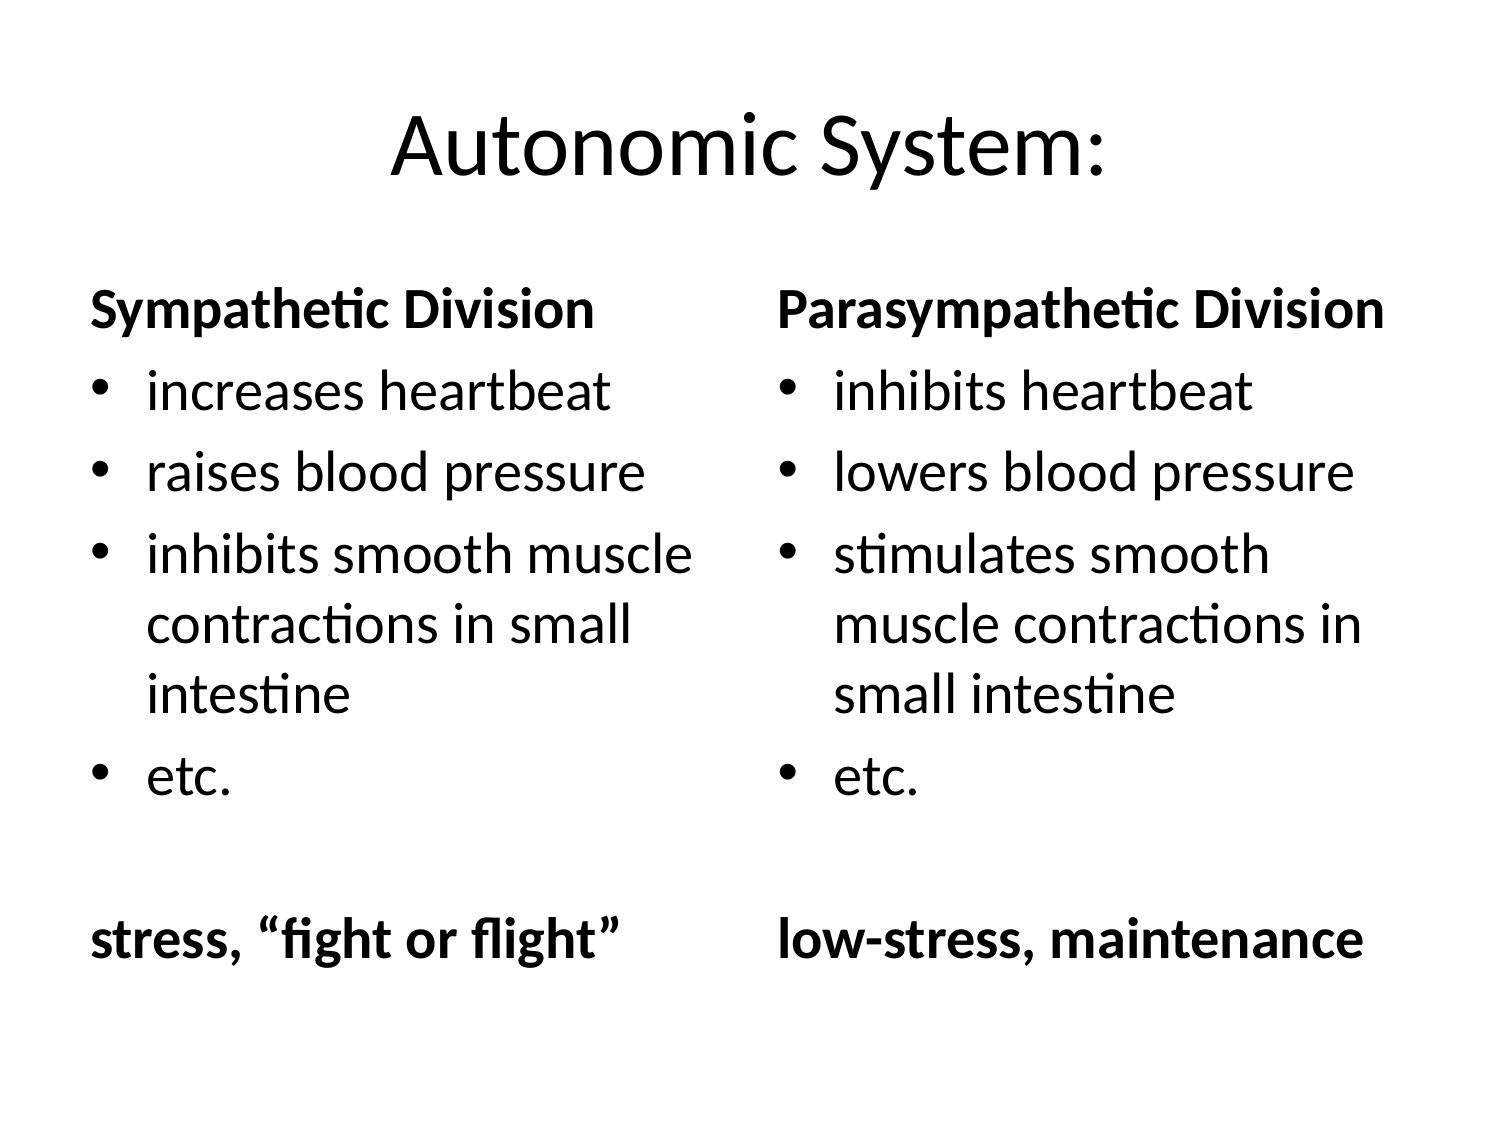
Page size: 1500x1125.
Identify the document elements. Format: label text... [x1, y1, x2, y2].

list Parasympathetic Division inhibits heartbeat lowers blood pressure stimulates smooth muscle contractions in small intestine etc. low-stress, maintenance [762, 262, 1425, 1005]
list Sympathetic Division increases heartbeat raises blood pressure inhibits smooth muscle contractions in small intestine etc. stress, “fight or flight” [75, 262, 738, 1005]
title Autonomic System: [75, 45, 1425, 233]
